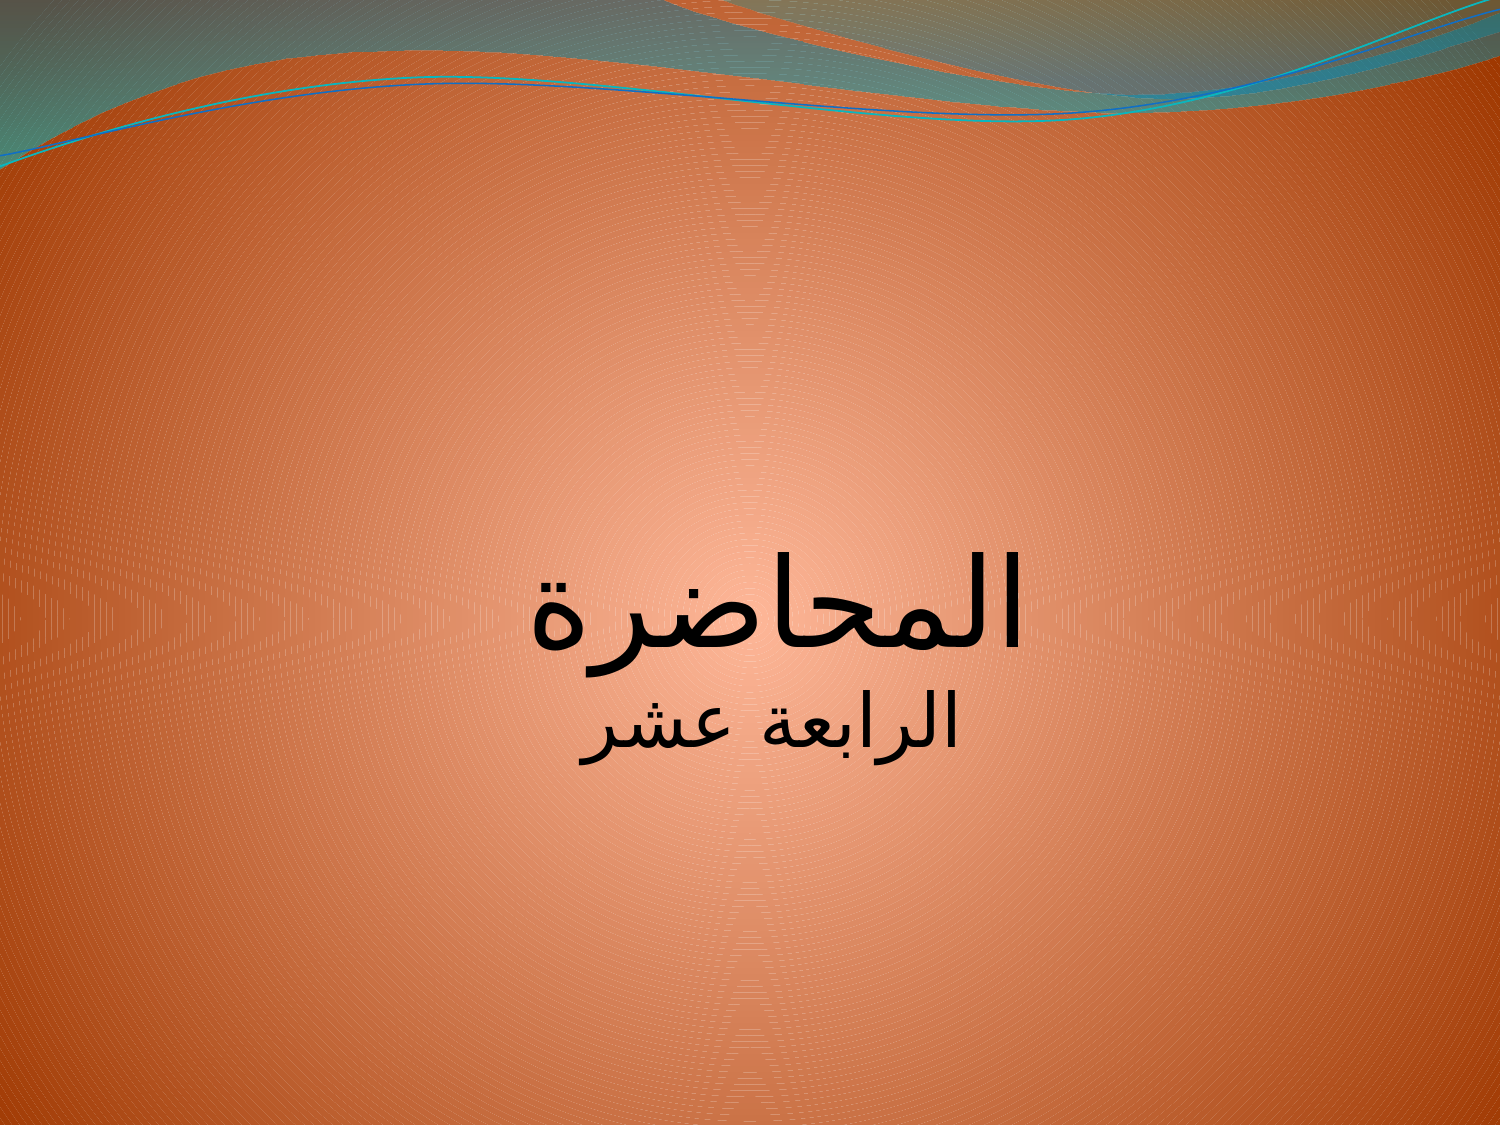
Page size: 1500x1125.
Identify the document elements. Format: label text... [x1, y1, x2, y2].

text_box المحاضرة الرابعة عشر [499, 515, 1046, 771]
